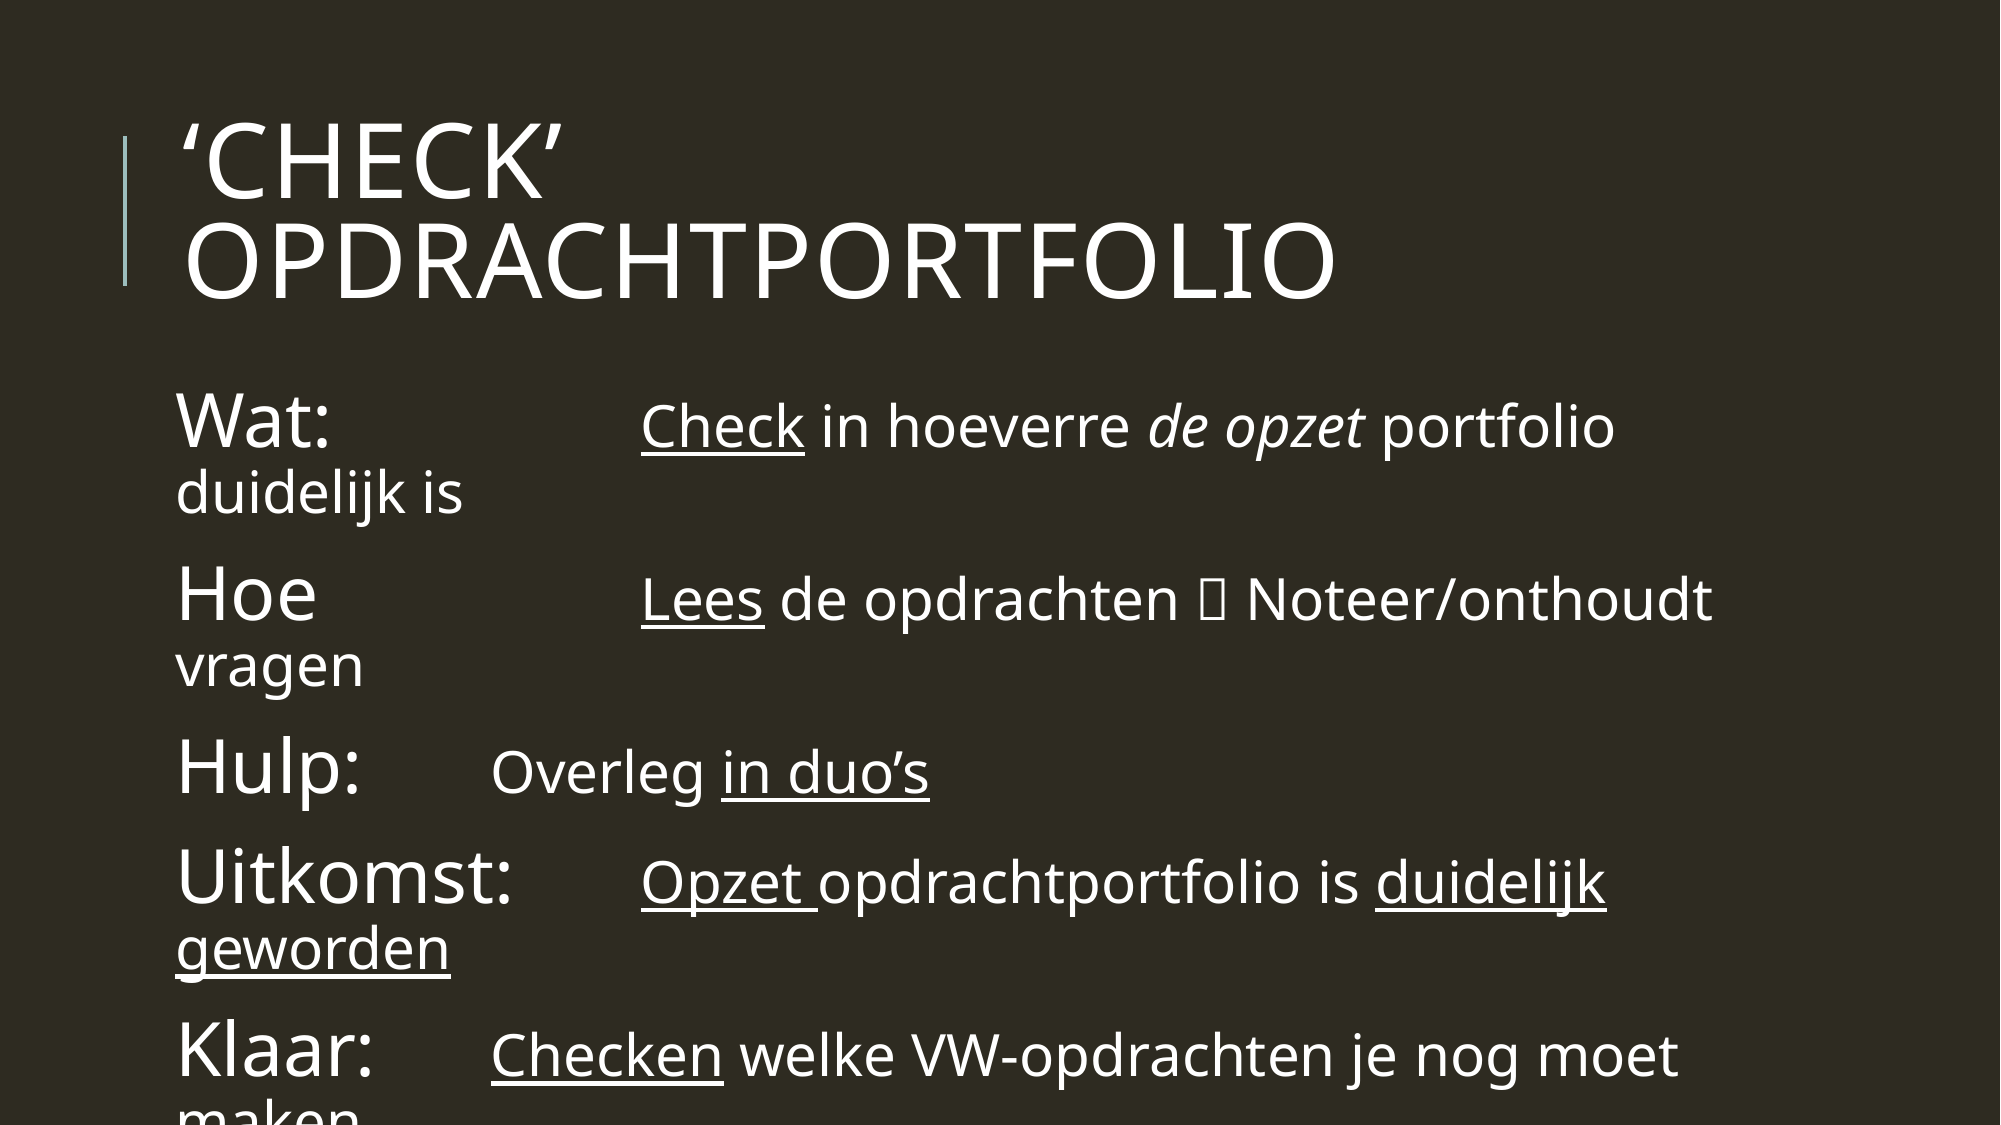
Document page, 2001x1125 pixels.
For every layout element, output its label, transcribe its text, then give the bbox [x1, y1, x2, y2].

title ‘check’ Opdrachtportfolio [168, 96, 1763, 342]
list Wat: Check in hoeverre de opzet portfolio duidelijk is Hoe Lees de opdrachten  Noteer/onthoudt vragen Hulp: Overleg in duo’s Uitkomst: Opzet opdrachtportfolio is duidelijk geworden Klaar: Checken welke VW-opdrachten je nog moet maken Menti.com  Code 96 38 83 Tijd 10 minuten incl. klassikale behandeling [168, 375, 1763, 1035]
